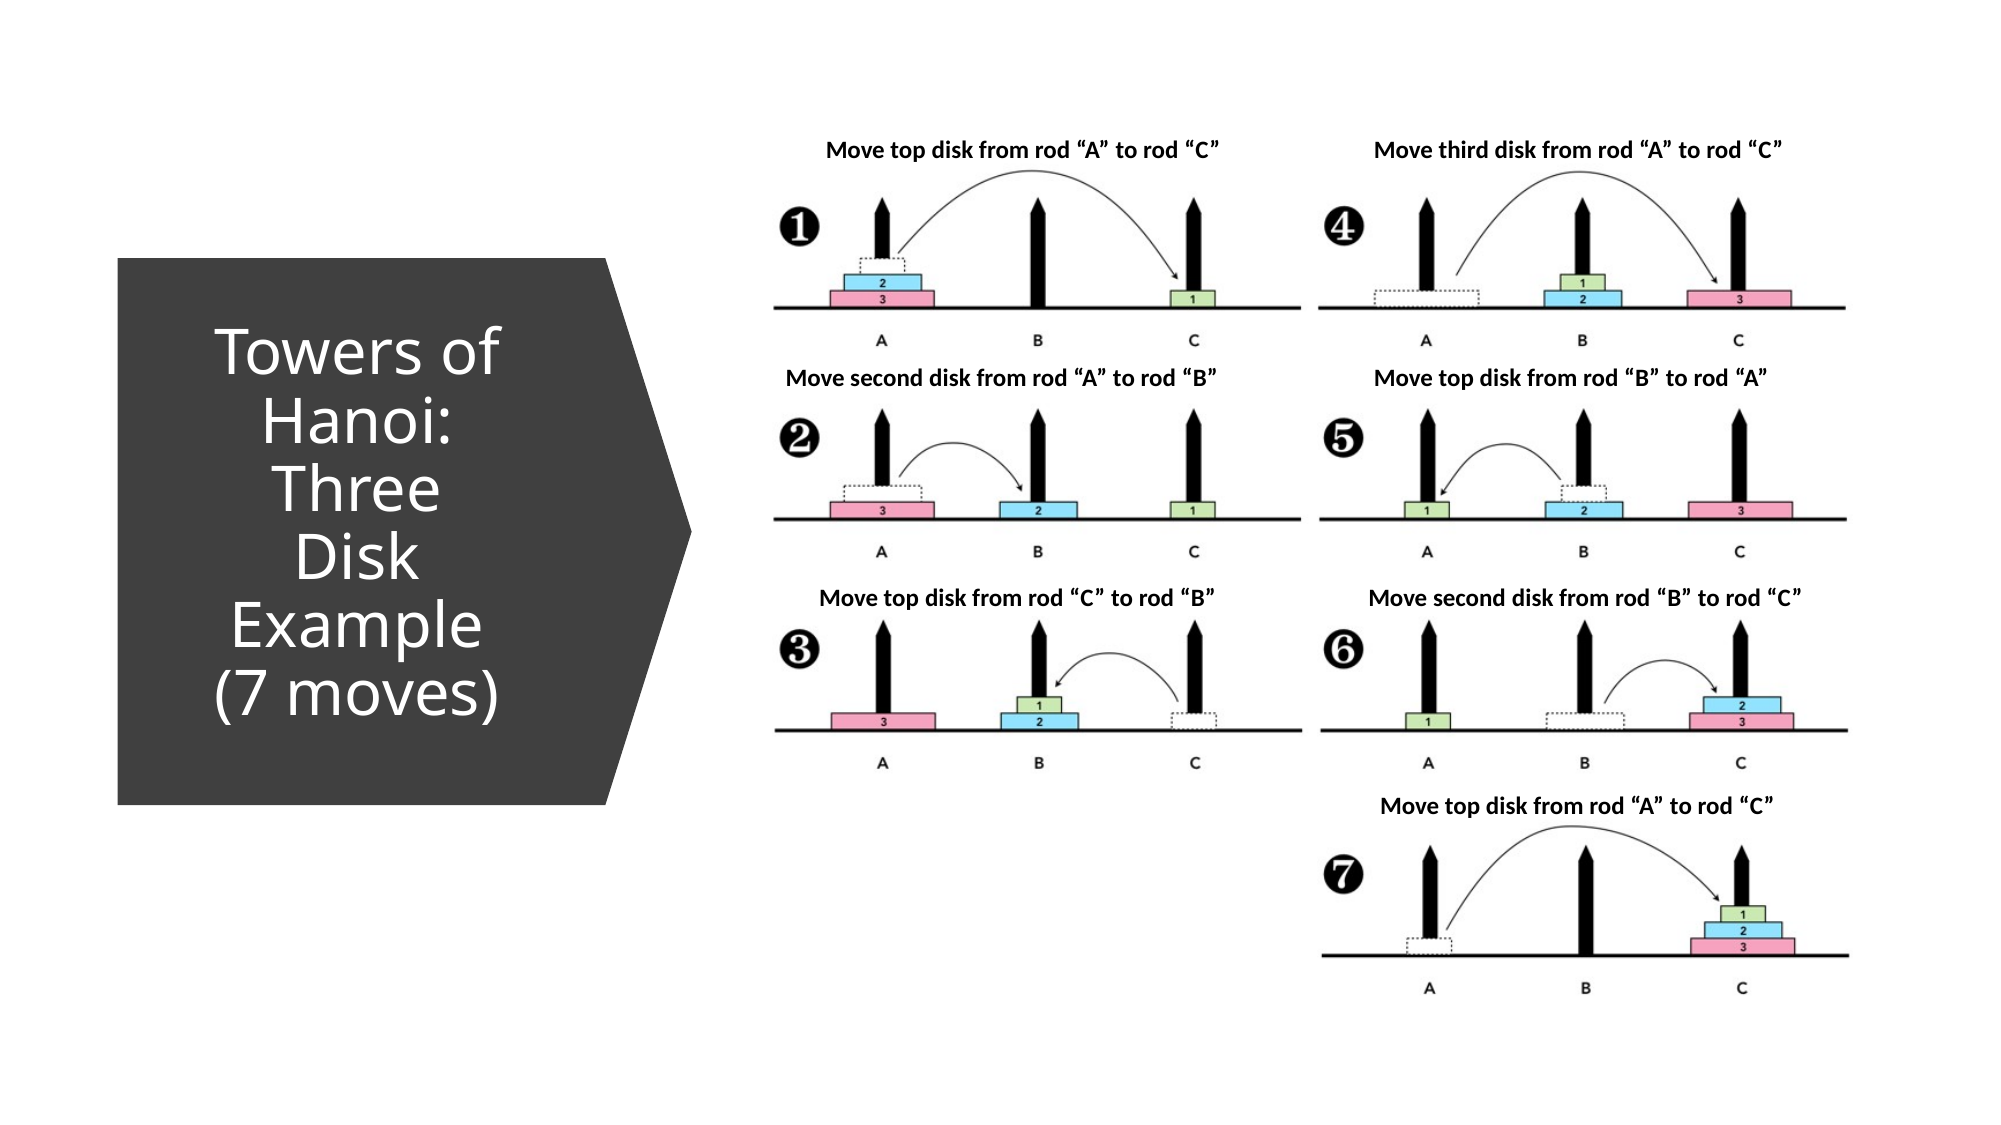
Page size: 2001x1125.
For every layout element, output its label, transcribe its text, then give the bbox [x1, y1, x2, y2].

text_box Move top disk from rod “A” to rod “C” [811, 126, 1243, 145]
text_box Move third disk from rod “A” to rod “C” [1359, 126, 1812, 145]
title Towers of Hanoi: Three Disk Example (7 moves) [197, 309, 518, 741]
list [717, 145, 1899, 1023]
text_box [116, 257, 693, 807]
